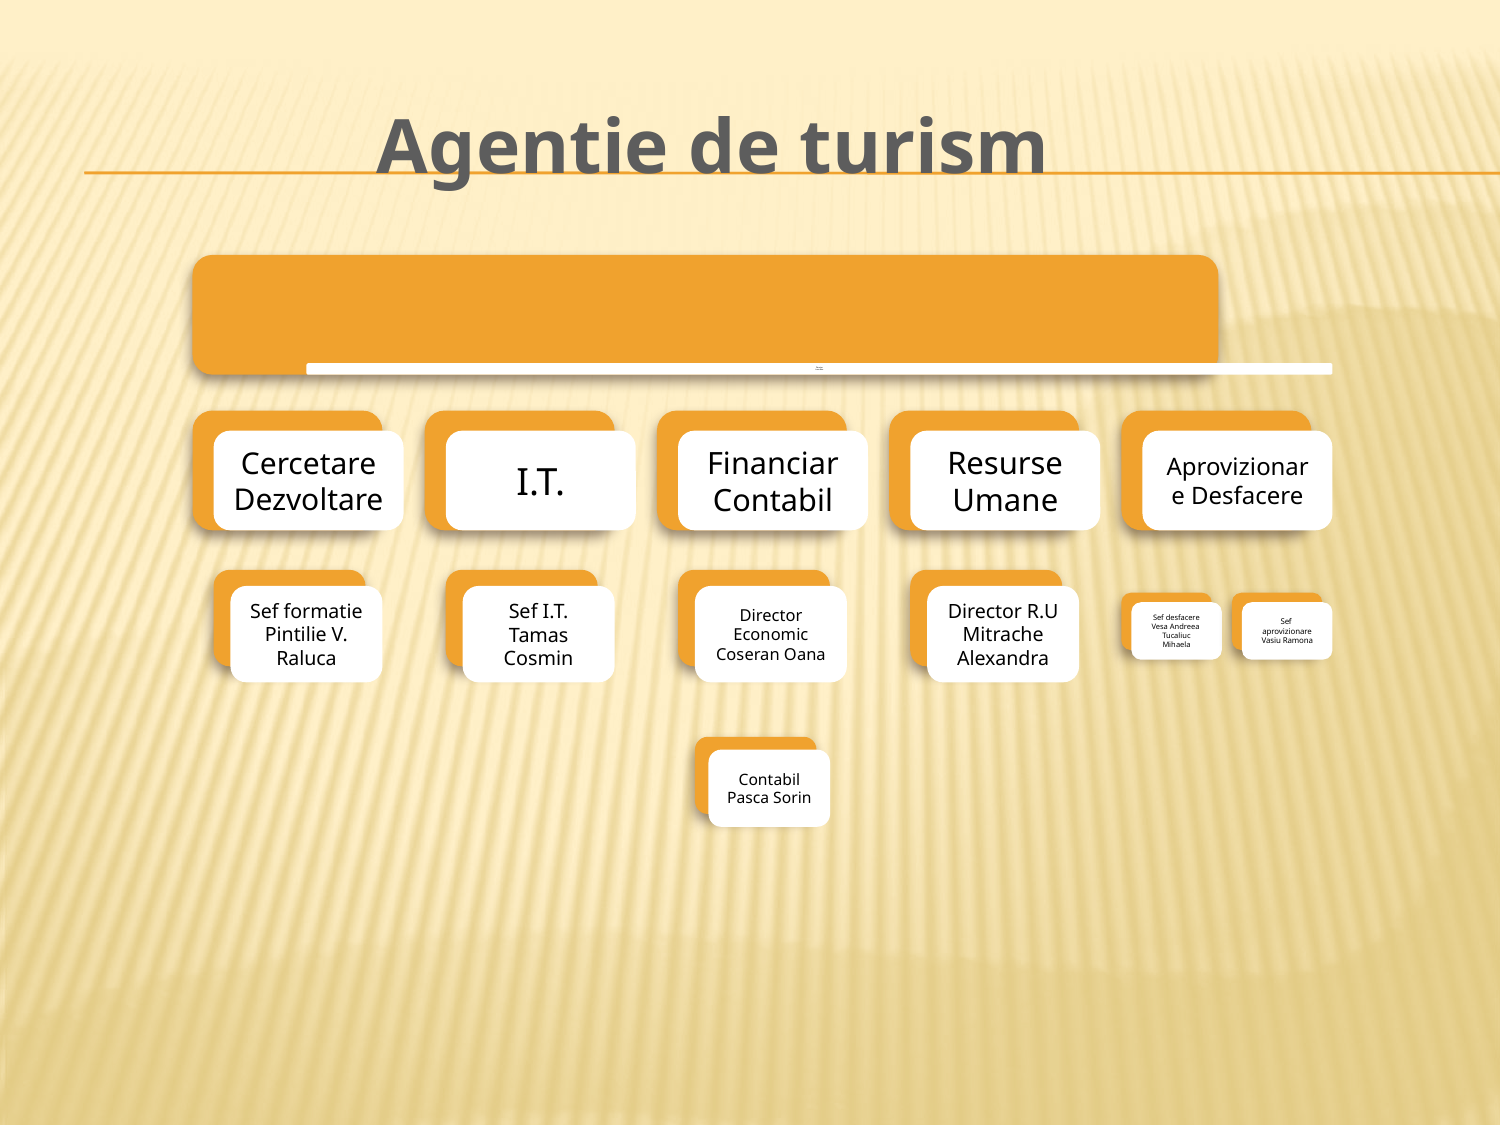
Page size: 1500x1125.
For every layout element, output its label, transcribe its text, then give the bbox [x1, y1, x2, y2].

title Agentie de turism [50, 75, 1475, 213]
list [49, 254, 1476, 998]
